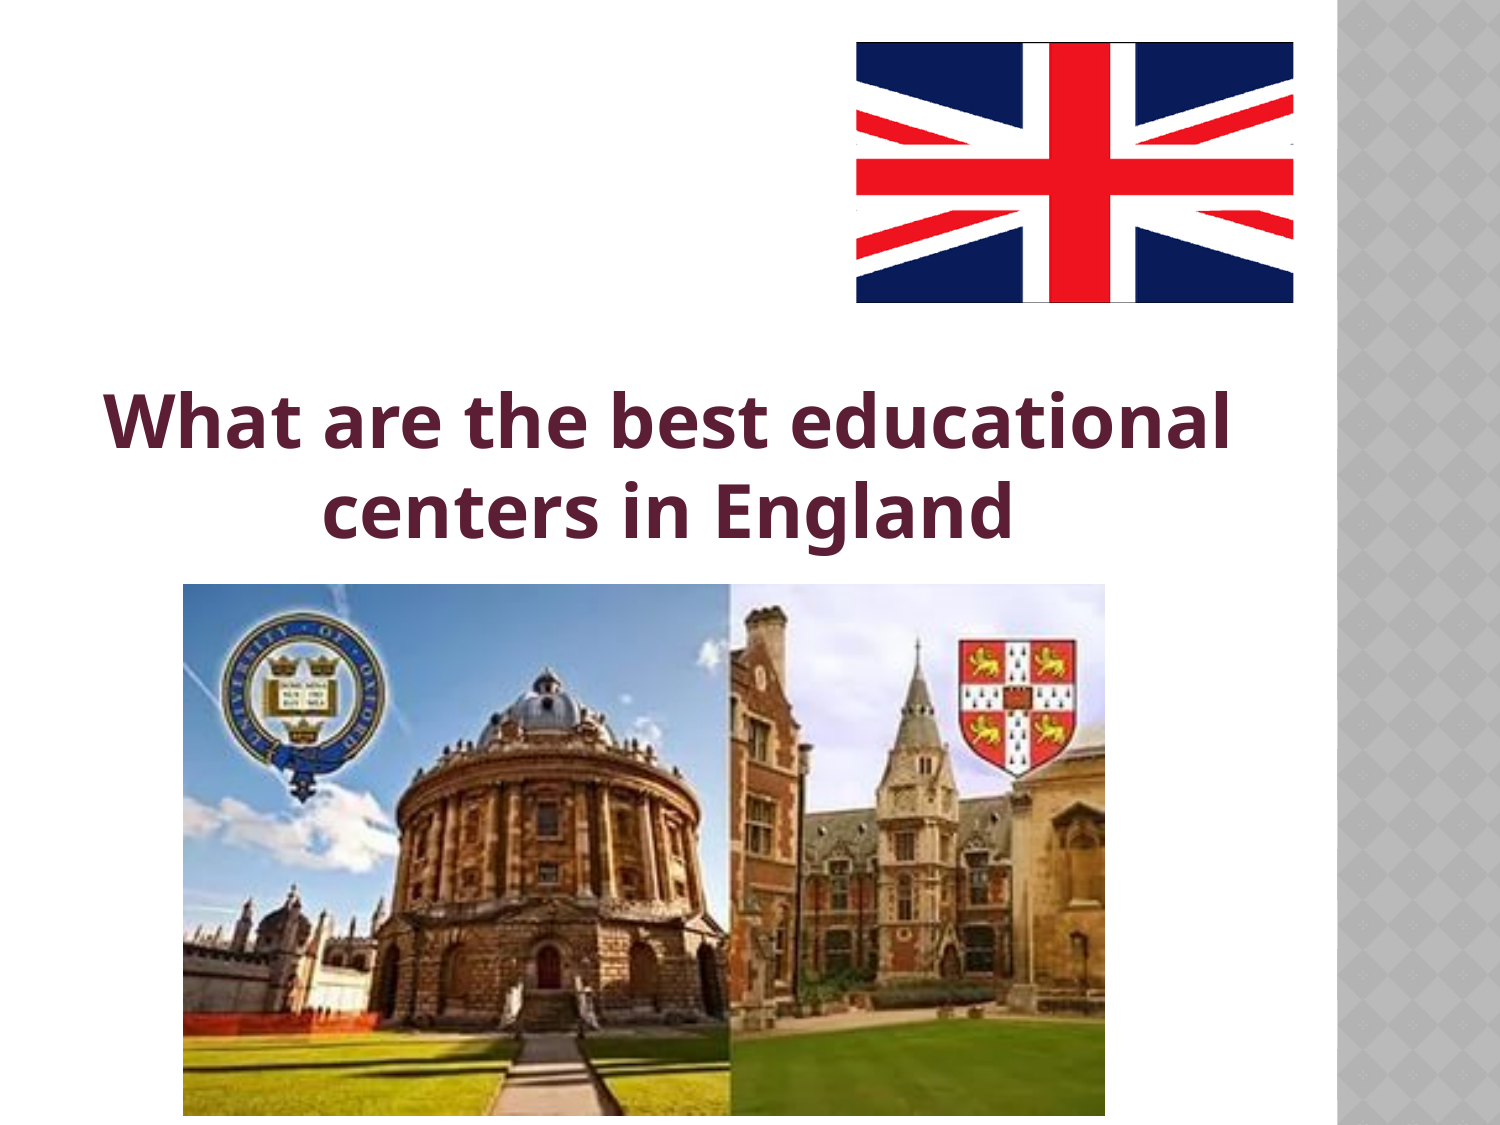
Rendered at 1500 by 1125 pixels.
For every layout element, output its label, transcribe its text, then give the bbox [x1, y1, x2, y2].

picture [182, 584, 1105, 1117]
picture [855, 42, 1294, 303]
list What are the best educational centers in England [75, 264, 1263, 1059]
